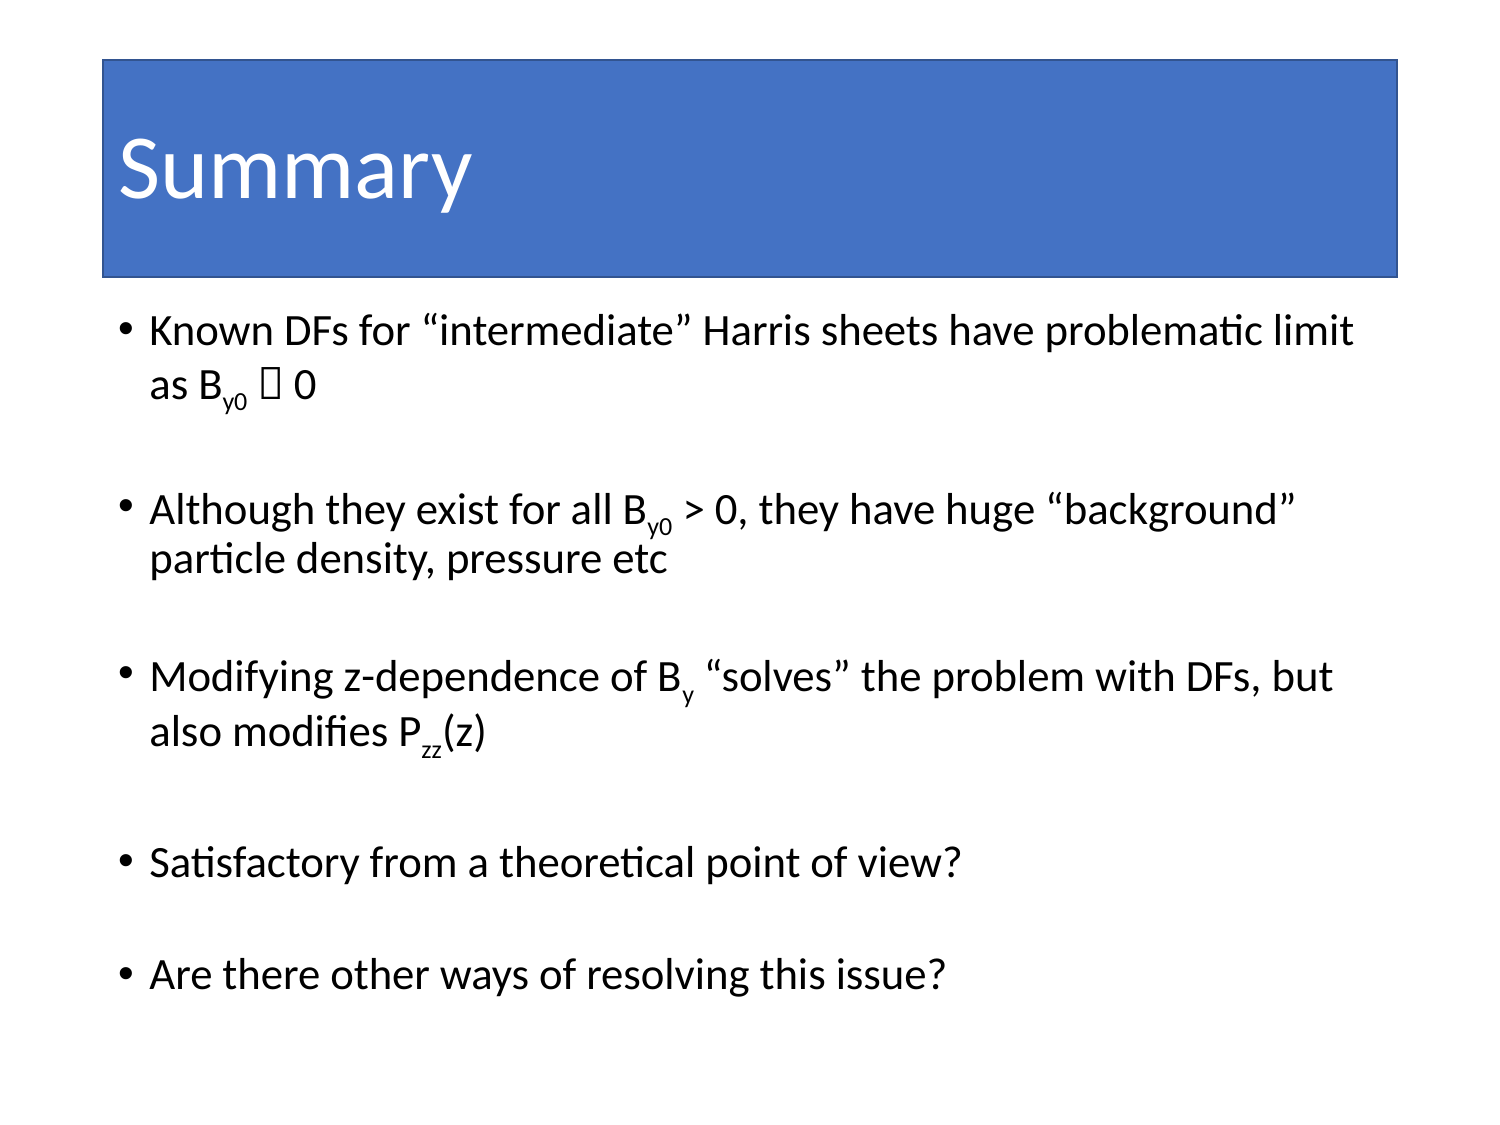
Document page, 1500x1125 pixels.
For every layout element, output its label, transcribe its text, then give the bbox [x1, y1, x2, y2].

title Summary [102, 59, 1398, 278]
list Known DFs for “intermediate” Harris sheets have problematic limit as By0  0 Although they exist for all By0 > 0, they have huge “background” particle density, pressure etc Modifying z-dependence of By “solves” the problem with DFs, but also modifies Pzz(z) Satisfactory from a theoretical point of view? Are there other ways of resolving this issue? [103, 299, 1397, 1014]
